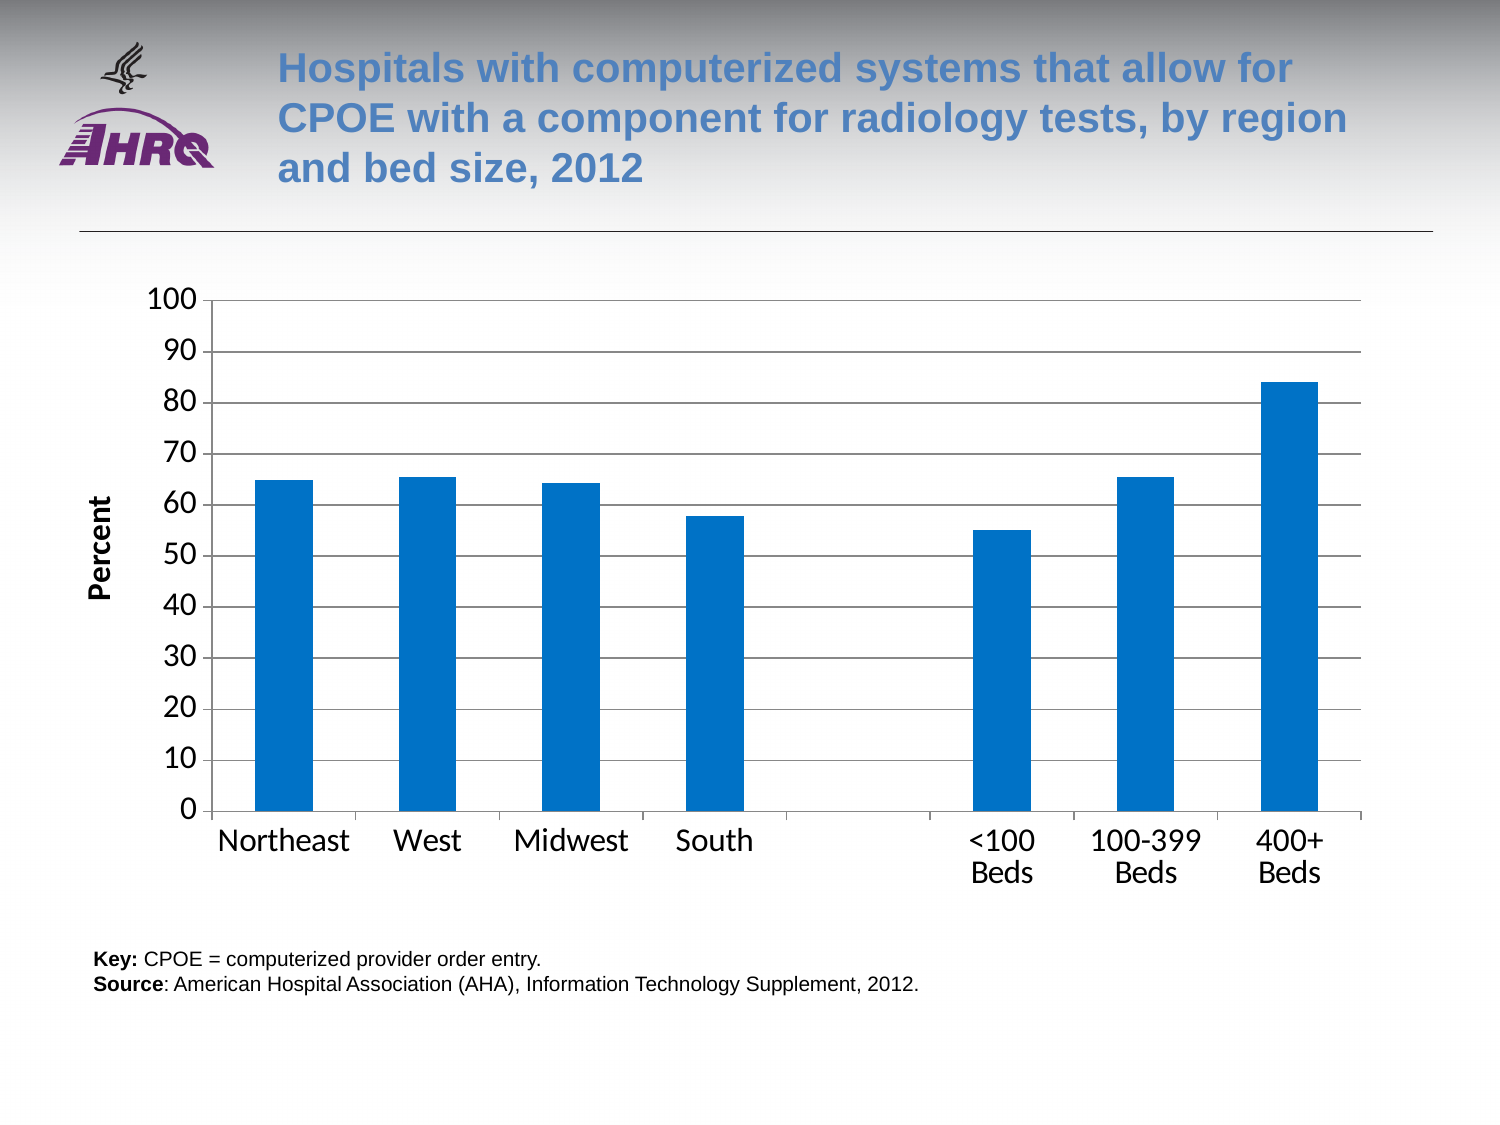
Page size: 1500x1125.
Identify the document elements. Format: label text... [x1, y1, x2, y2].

title Hospitals with computerized systems that allow for CPOE with a component for radiology tests, by region and bed size, 2012 [262, 45, 1425, 188]
text_box Key: CPOE = computerized provider order entry. Source: American Hospital Association (AHA), Information Technology Supplement, 2012. [78, 961, 1379, 1003]
picture [0, 0, 1500, 1125]
chart [74, 262, 1426, 953]
